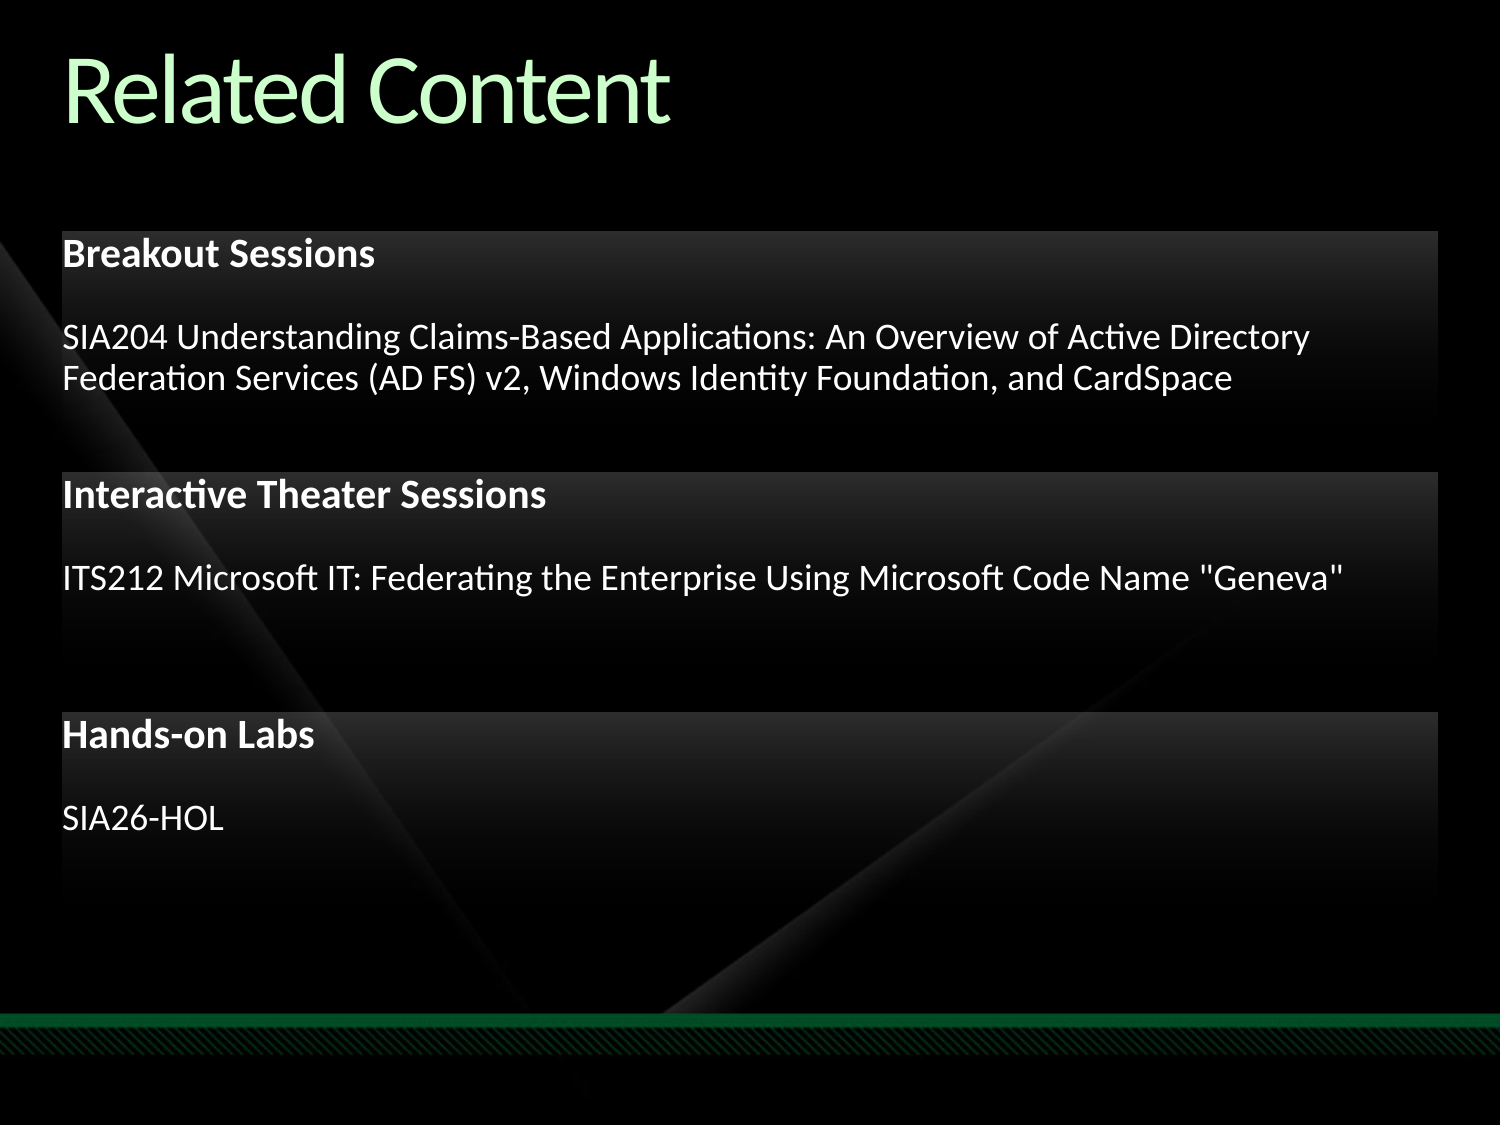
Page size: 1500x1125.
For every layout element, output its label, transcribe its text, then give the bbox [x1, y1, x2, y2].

list Hands-on Labs SIA26-HOL [61, 712, 1438, 934]
picture [0, 0, 1500, 1125]
title Related Content [62, 37, 1437, 147]
list Breakout Sessions SIA204 Understanding Claims-Based Applications: An Overview of Active Directory Federation Services (AD FS) v2, Windows Identity Foundation, and CardSpace [62, 231, 1439, 454]
list Interactive Theater Sessions ITS212 Microsoft IT: Federating the Enterprise Using Microsoft Code Name "Geneva" [62, 471, 1439, 694]
